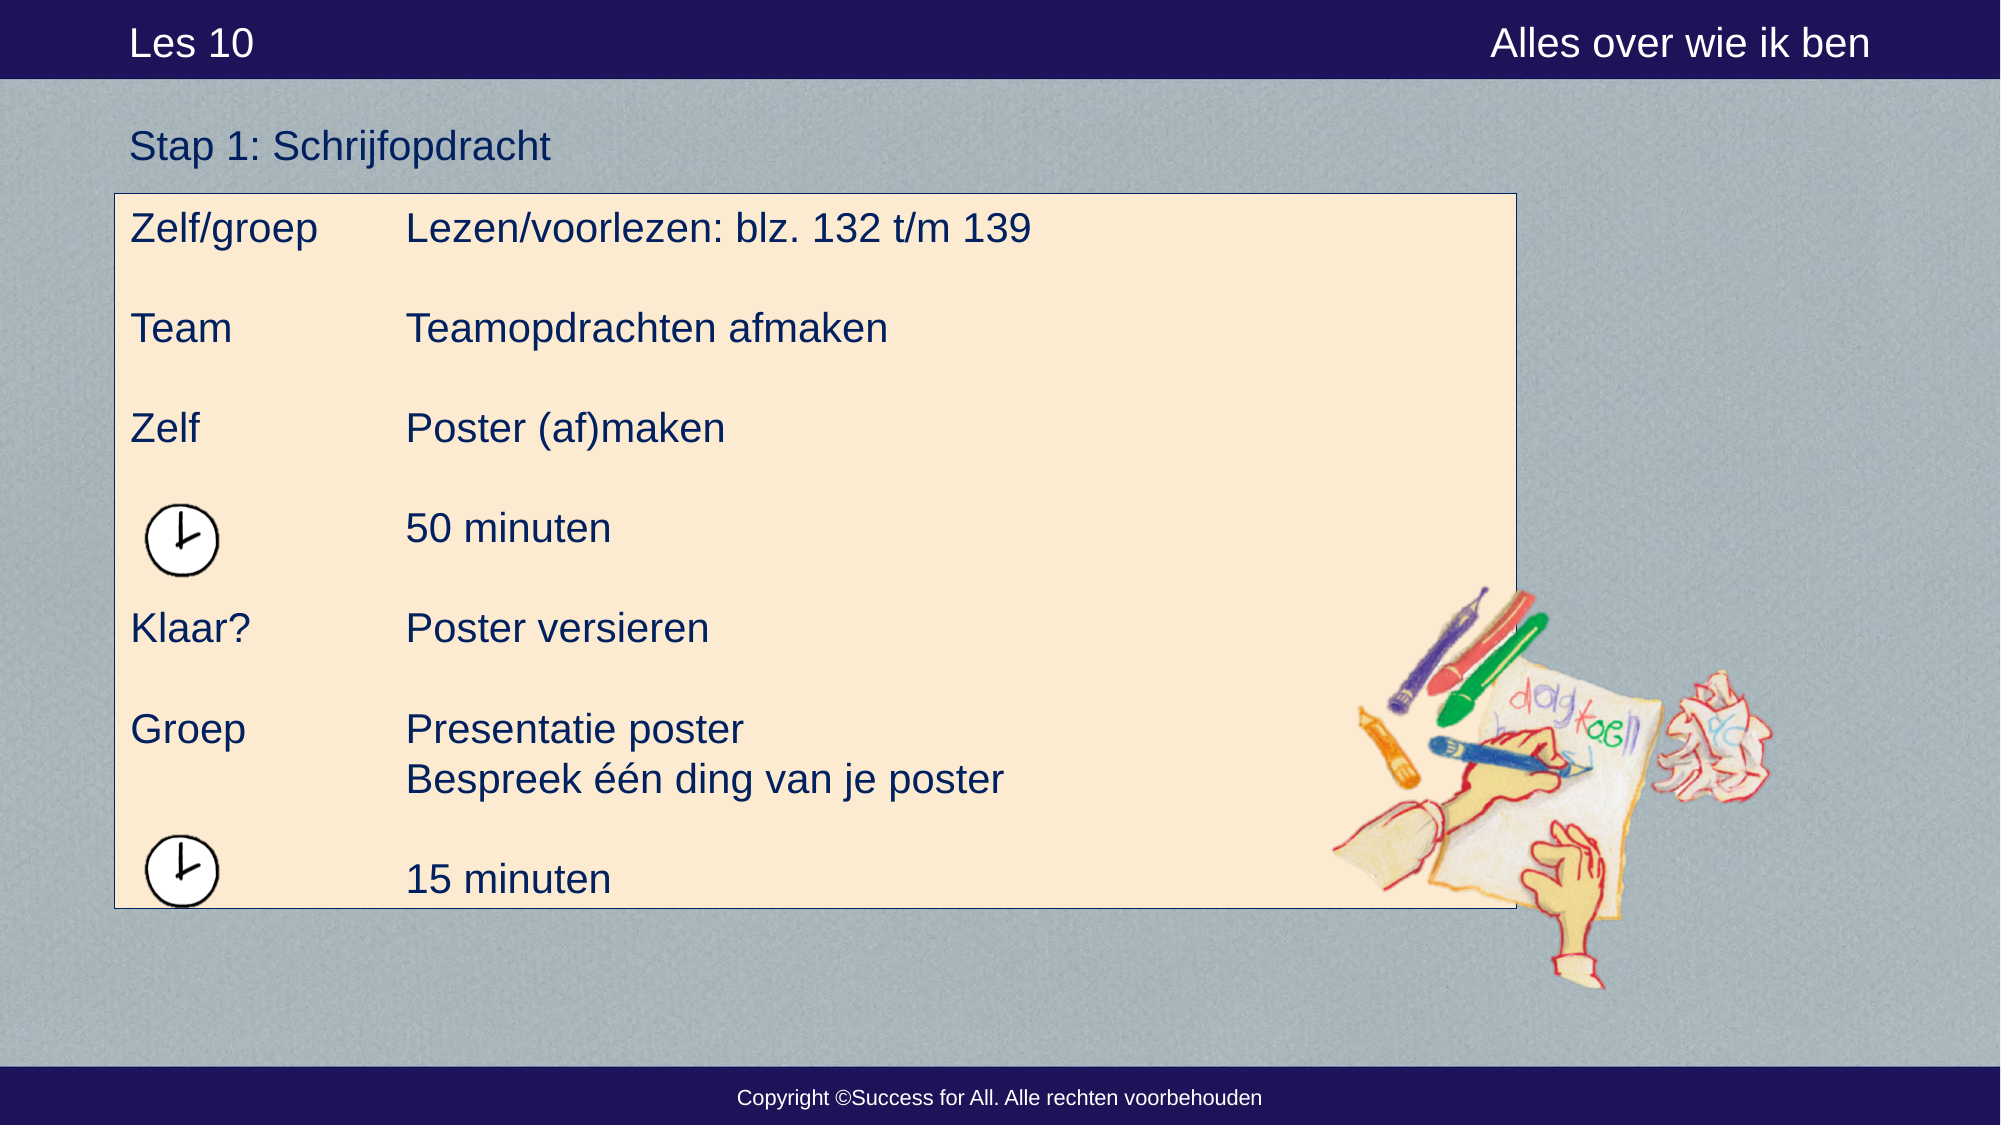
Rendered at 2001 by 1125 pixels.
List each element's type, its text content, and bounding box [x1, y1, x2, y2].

text_box Zelf/groep Lezen/voorlezen: blz. 132 t/m 139 Team Teamopdrachten afmaken Zelf Poster (af)maken 50 minuten Klaar? Poster versieren Groep Presentatie poster Bespreek één ding van je poster 15 minuten [114, 193, 1517, 909]
text_box Copyright ©Success for All. Alle rechten voorbehouden [0, 1076, 2000, 1125]
text_box Stap 1: Schrijfopdracht [114, 111, 907, 177]
text_box Les 10 [114, 8, 354, 73]
text_box Alles over wie ik ben [999, 8, 1886, 73]
picture [0, 0, 2001, 1125]
